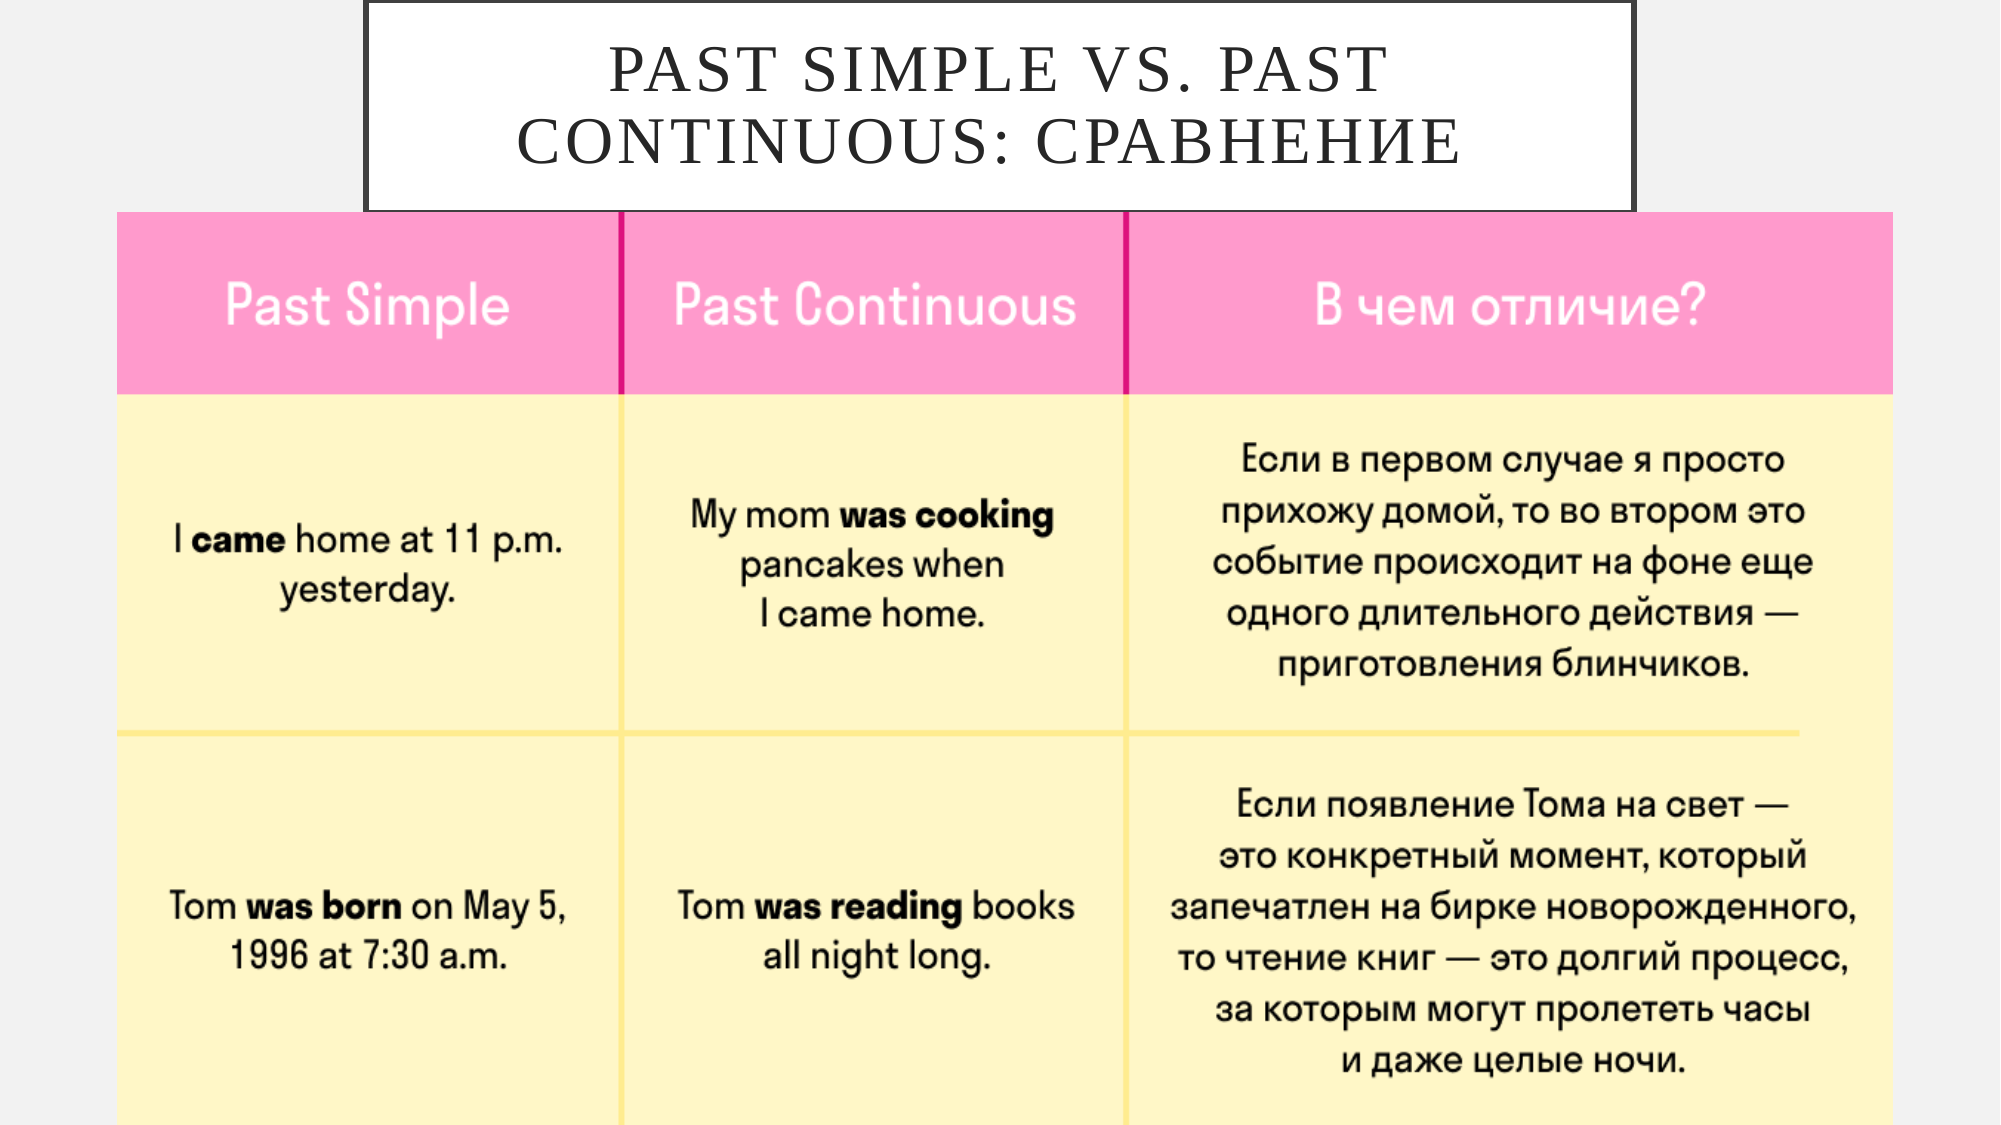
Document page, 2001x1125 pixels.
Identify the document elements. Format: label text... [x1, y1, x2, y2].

title Past Simple vs. Past Continuous: сравнение [363, 0, 1637, 212]
picture [117, 212, 1893, 1125]
